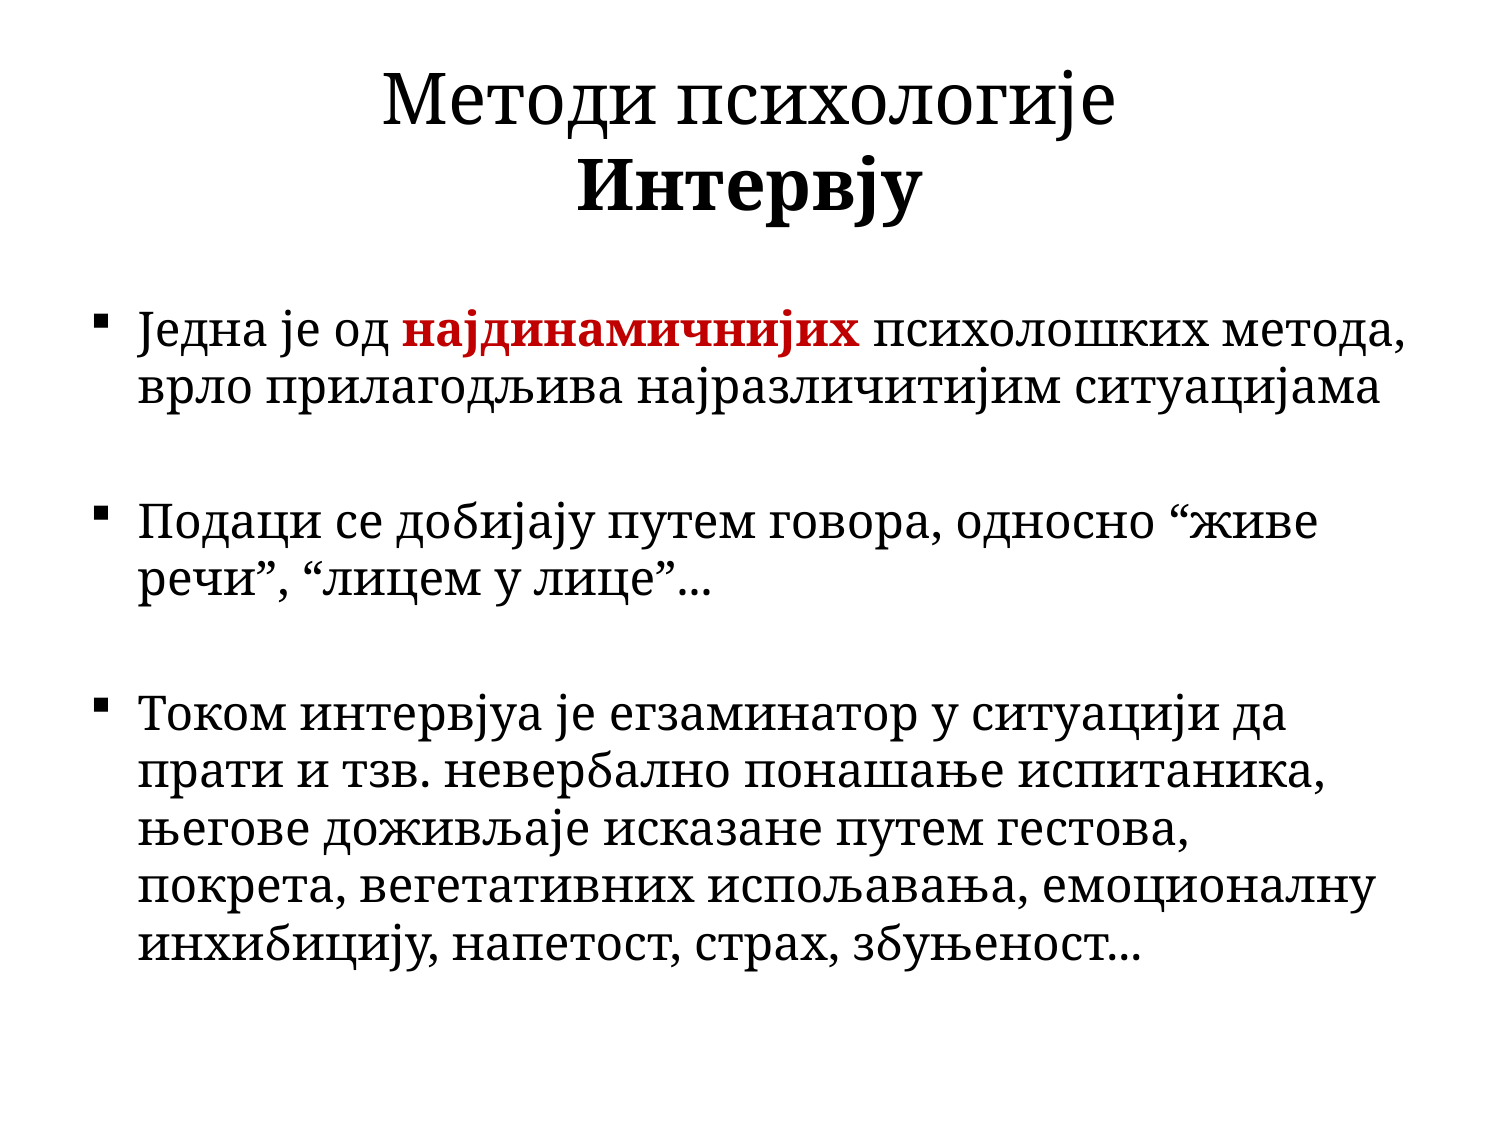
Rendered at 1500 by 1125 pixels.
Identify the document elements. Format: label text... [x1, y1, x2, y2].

list Једна је од најдинамичнијих психолошких метода, врло прилагодљива најразличитијим ситуацијама Подаци се добијају путем говора, односно “живе речи”, “лицем у лице”... Током интервјуа је егзаминатор у ситуацији да прати и тзв. невербално понашање испитаника, његове доживљаје исказане путем гестова, покрета, вегетативних испољавања, емоционалну инхибицију, напетост, страх, збуњеност... [74, 290, 1426, 1059]
title Методи психологије Интервју [74, 44, 1426, 233]
